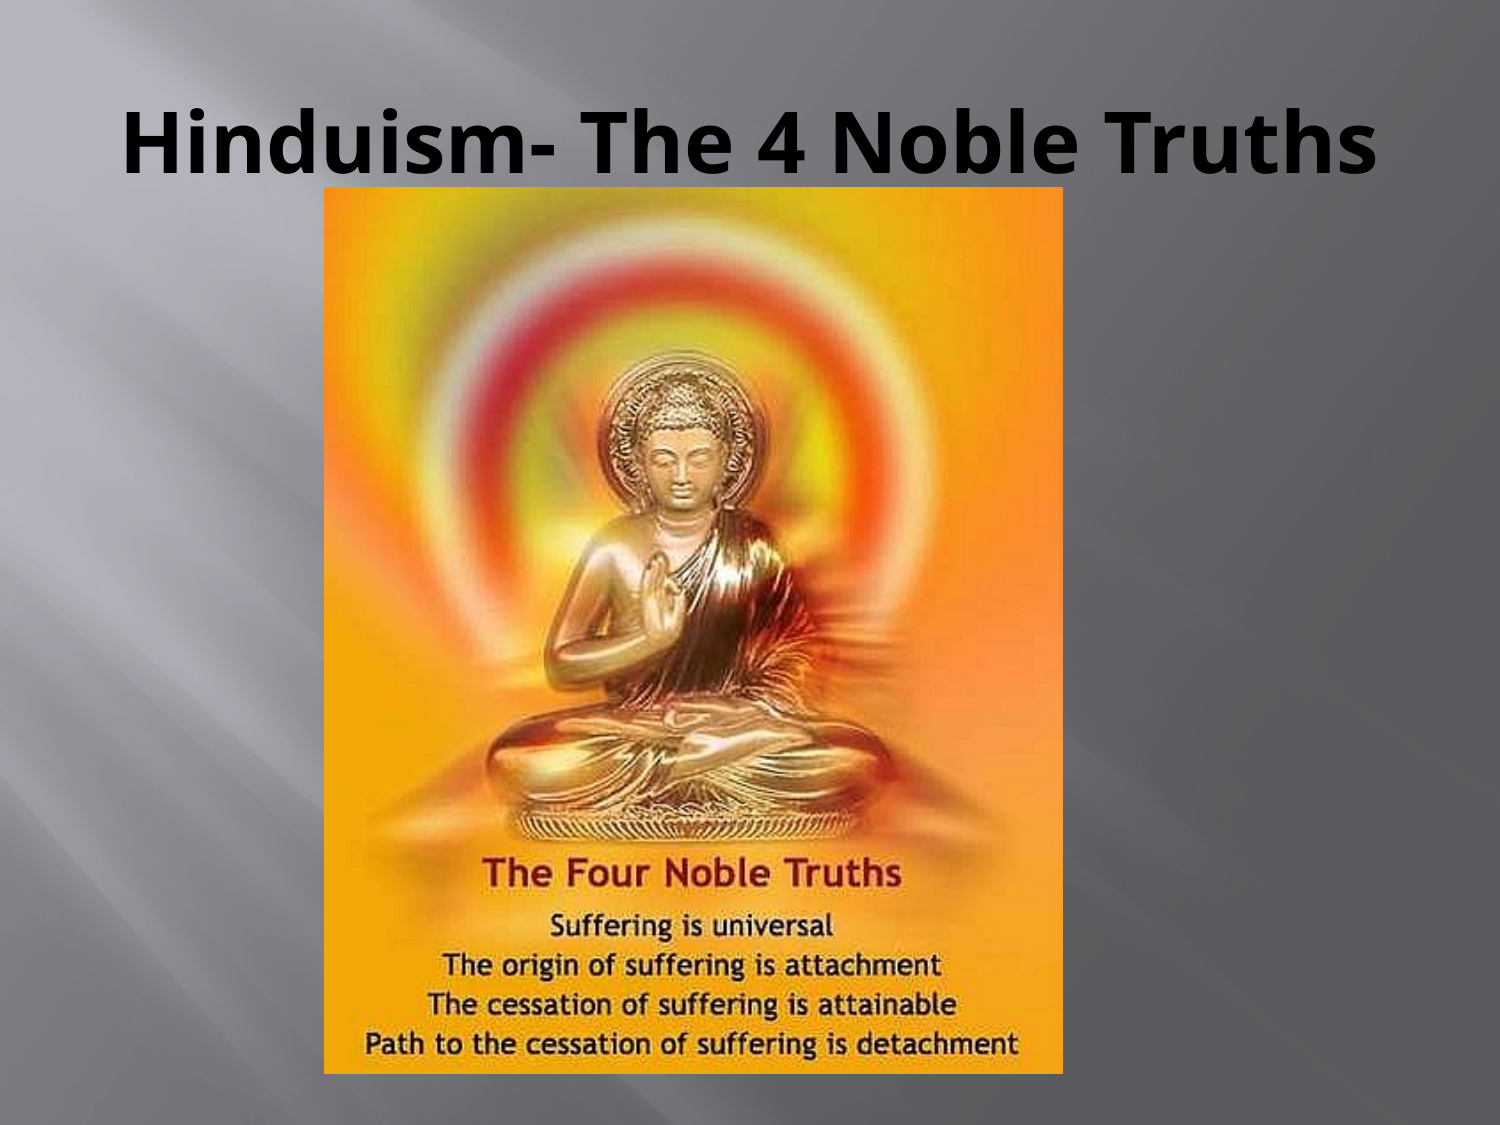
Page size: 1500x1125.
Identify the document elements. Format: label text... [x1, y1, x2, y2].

picture [324, 187, 1063, 1075]
title Hinduism- The 4 Noble Truths [75, 45, 1425, 233]
